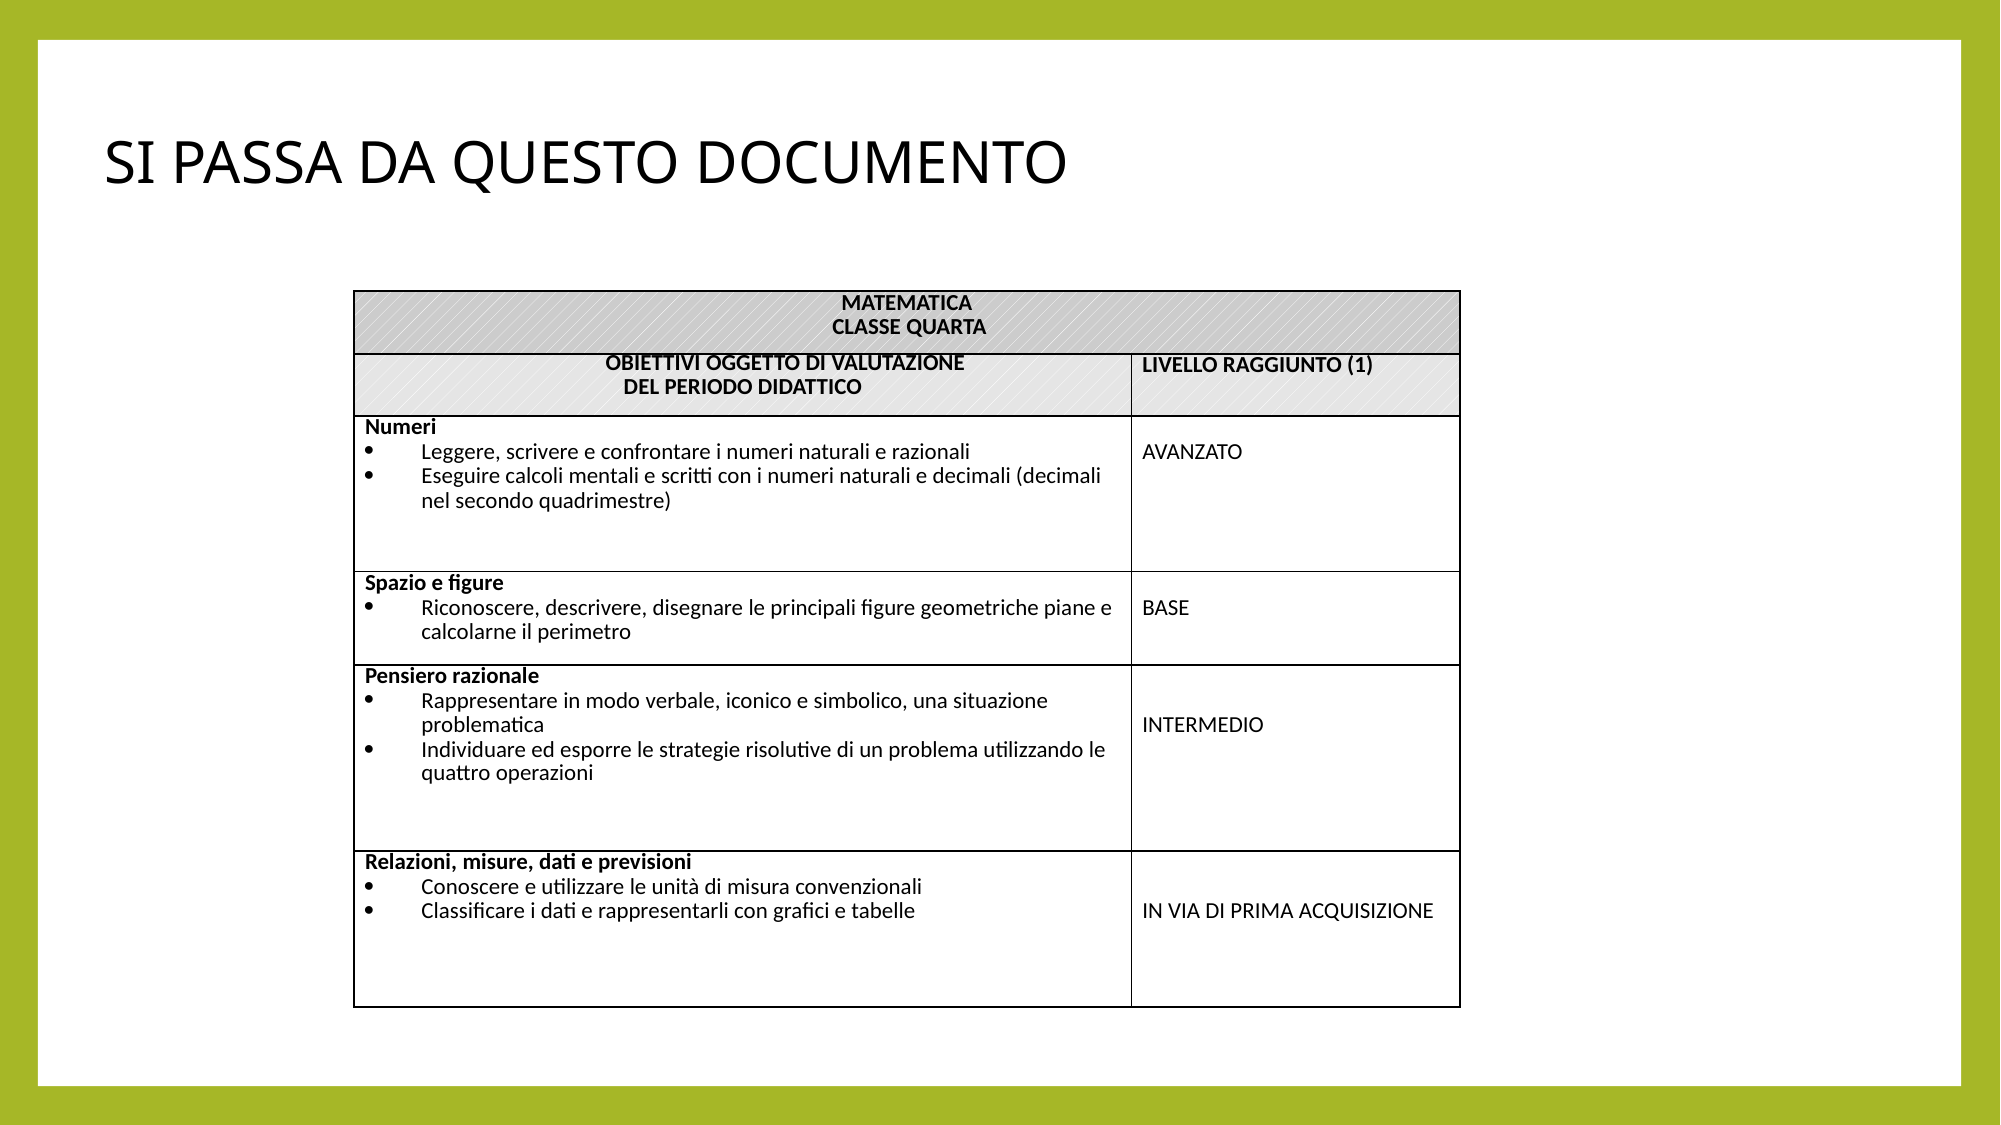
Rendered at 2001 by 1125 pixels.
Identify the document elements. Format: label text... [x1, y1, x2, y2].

table_header MATEMATICA CLASSE QUARTA [355, 292, 1459, 353]
table_cell IN VIA DI PRIMA ACQUISIZIONE [1132, 852, 1459, 1006]
table_cell Numeri Leggere, scrivere e confrontare i numeri naturali e razionali Eseguire calcoli mentali e scritti con i numeri naturali e decimali (decimali nel secondo quadrimestre) [355, 417, 1131, 571]
table_cell BASE [1132, 572, 1459, 664]
table_cell INTERMEDIO [1132, 666, 1459, 850]
title SI PASSA DA QUESTO DOCUMENTO [89, 85, 1573, 239]
table_cell Spazio e figure Riconoscere, descrivere, disegnare le principali figure geometriche piane e calcolarne il perimetro [355, 572, 1131, 664]
table_cell Pensiero razionale Rappresentare in modo verbale, iconico e simbolico, una situazione problematica Individuare ed esporre le strategie risolutive di un problema utilizzando le quattro operazioni [355, 666, 1131, 850]
table_cell AVANZATO [1132, 417, 1459, 571]
table_cell OBIETTIVI OGGETTO DI VALUTAZIONE DEL PERIODO DIDATTICO [355, 355, 1131, 415]
table_cell LIVELLO RAGGIUNTO (1) [1132, 355, 1459, 415]
table_cell Relazioni, misure, dati e previsioni Conoscere e utilizzare le unità di misura convenzionali Classificare i dati e rappresentarli con grafici e tabelle [355, 852, 1131, 1006]
